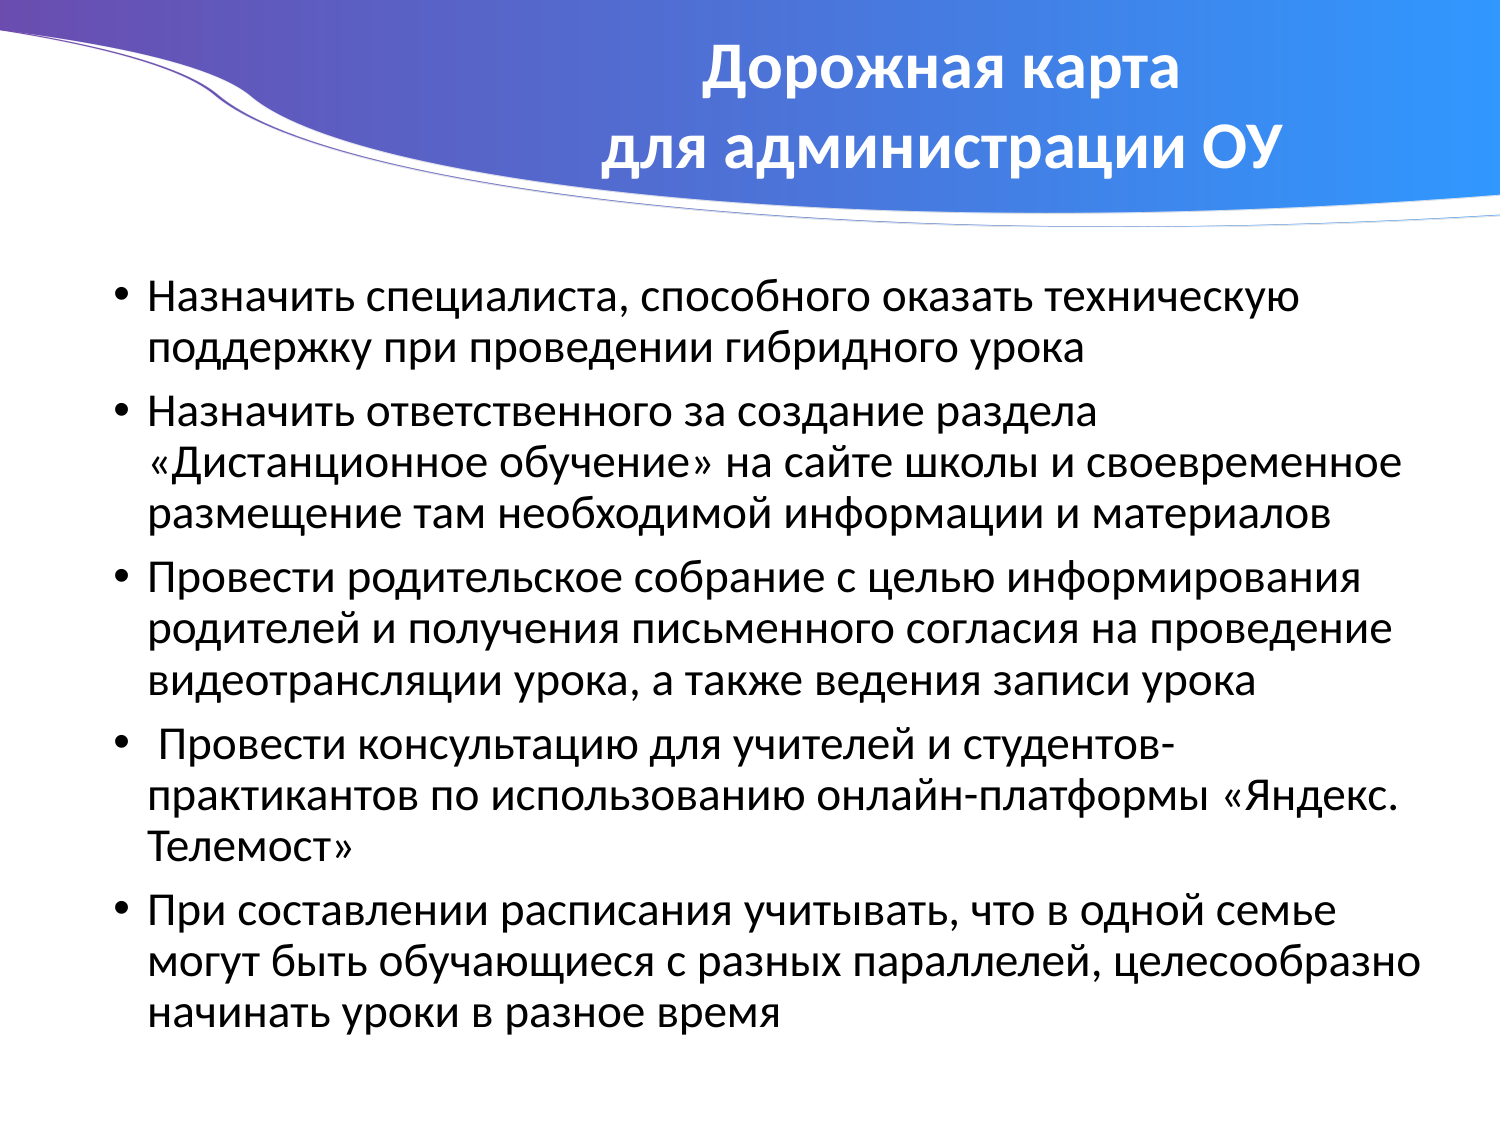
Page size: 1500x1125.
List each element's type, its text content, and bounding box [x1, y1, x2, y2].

picture [0, 0, 1500, 1125]
text_box Дорожная карта для администрации ОУ [586, 14, 1299, 190]
list Назначить специалиста, способного оказать техническую поддержку при проведении гибридного урока Назначить ответственного за создание раздела «Дистанционное обучение» на сайте школы и своевременное размещение там необходимой информации и материалов Провести родительское собрание с целью информирования родителей и получения письменного согласия на проведение видеотрансляции урока, а также ведения записи урока Провести консультацию для учителей и студентов-практикантов по использованию онлайн-платформы «Яндекс. Телемост» При составлении расписания учитывать, что в одной семье могут быть обучающиеся с разных параллелей, целесообразно начинать уроки в разное время [98, 263, 1444, 1113]
